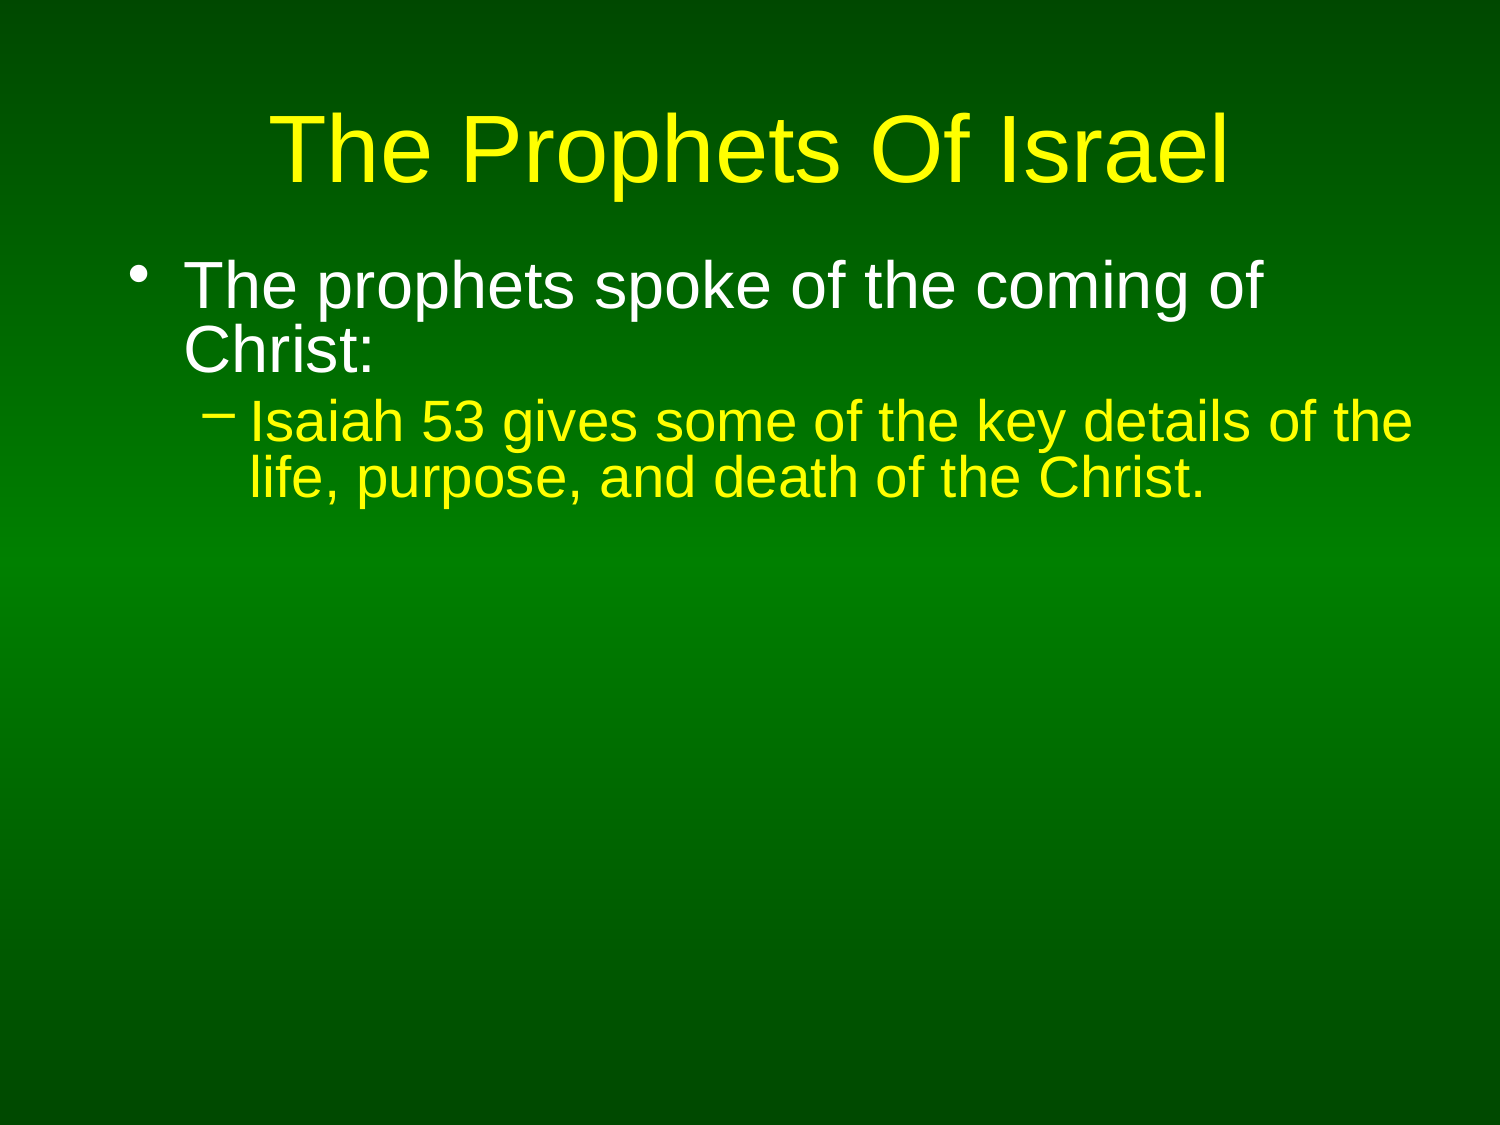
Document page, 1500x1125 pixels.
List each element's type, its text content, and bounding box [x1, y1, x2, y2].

list The prophets spoke of the coming of Christ: Isaiah 53 gives some of the key details of the life, purpose, and death of the Christ. [112, 249, 1438, 875]
title The Prophets Of Israel [37, 50, 1463, 238]
